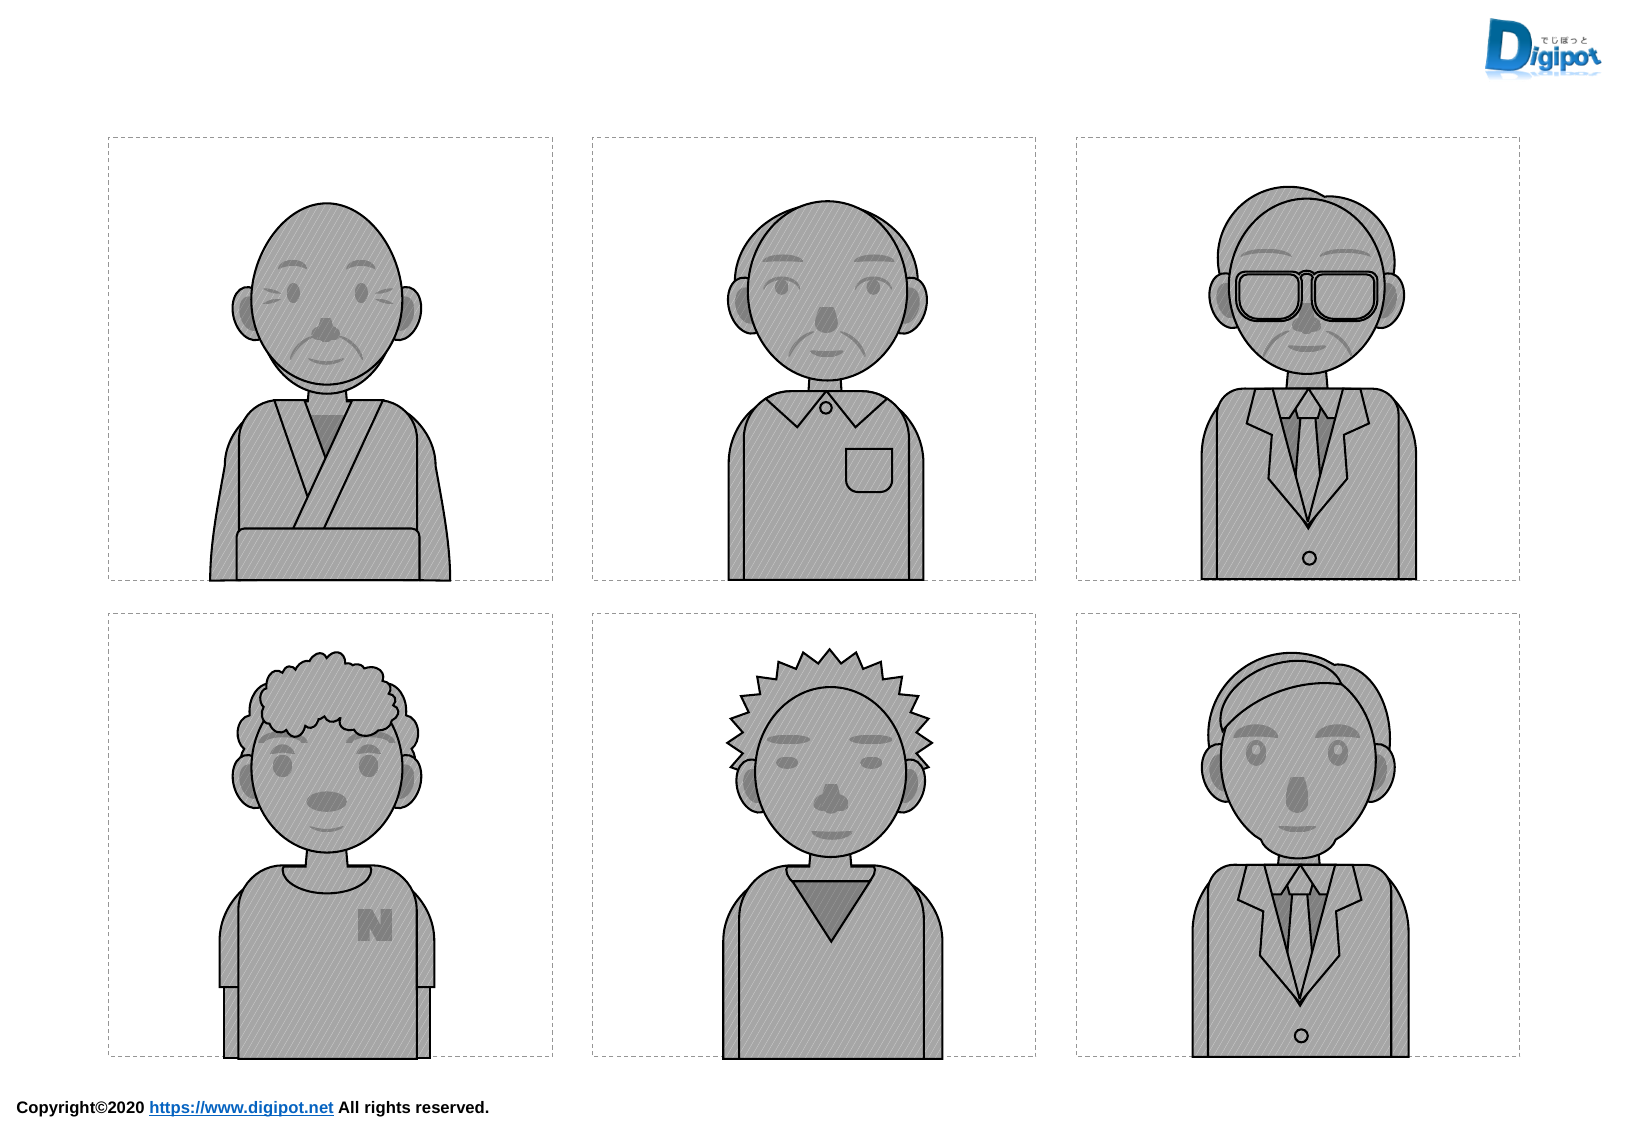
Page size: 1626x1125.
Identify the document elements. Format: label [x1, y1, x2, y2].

text_box [728, 201, 927, 580]
text_box [210, 203, 451, 581]
text_box [1192, 652, 1409, 1057]
picture [1485, 18, 1602, 82]
text_box [723, 649, 943, 1059]
text_box [1201, 186, 1417, 580]
text_box [219, 652, 435, 1059]
